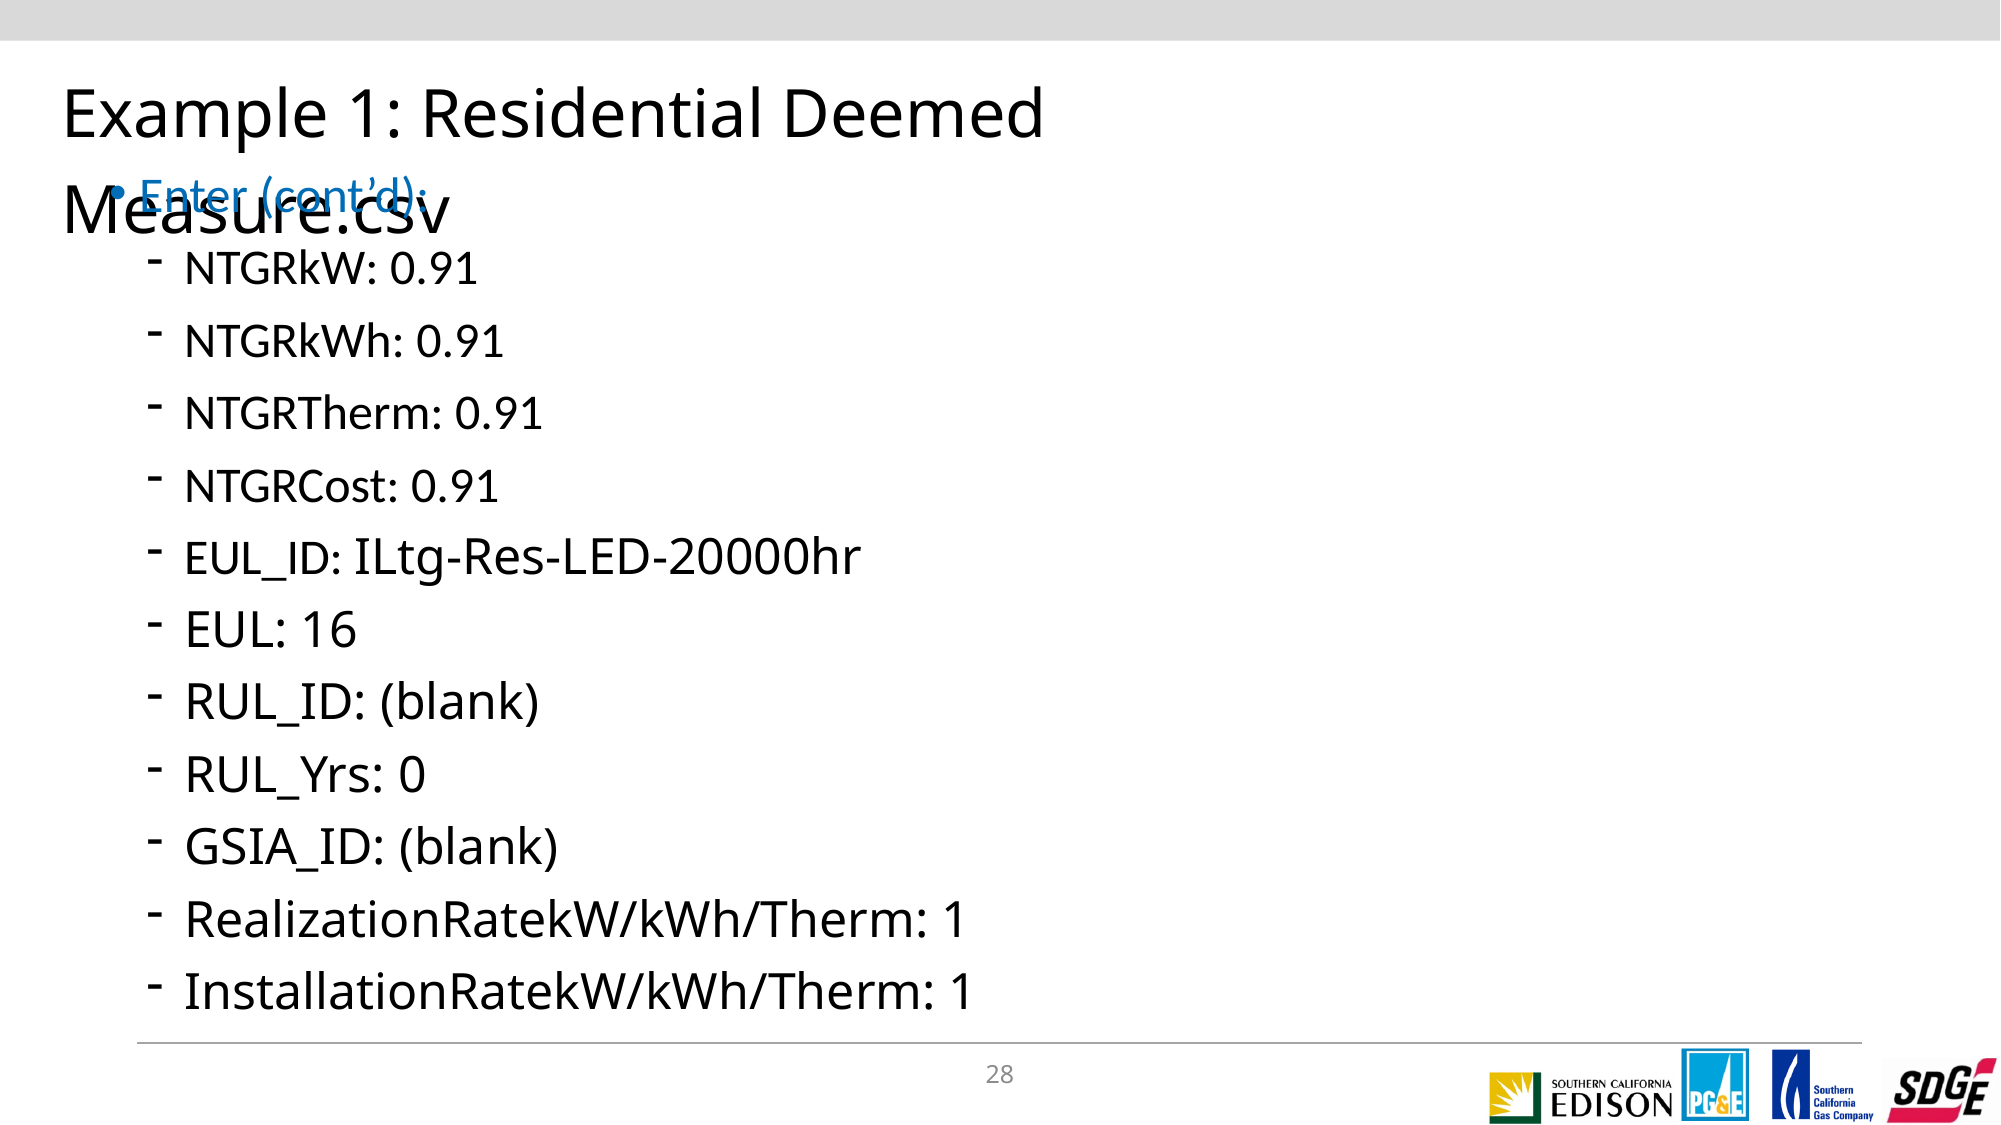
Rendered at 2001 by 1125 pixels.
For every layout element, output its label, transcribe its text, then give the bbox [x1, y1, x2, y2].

slide_number 28 [774, 1046, 1225, 1106]
text_box Example 1: Residential Deemed Measure.csv [46, 47, 1415, 221]
picture [1479, 1045, 2000, 1125]
text_box Enter (cont’d): NTGRkW: 0.91 NTGRkWh: 0.91 NTGRTherm: 0.91 NTGRCost: 0.91 EUL_ID: ILtg-Res-LED-20000hr EUL: 16 RUL_ID: (blank) RUL_Yrs: 0 GSIA_ID: (blank) RealizationRatekW/kWh/Therm: 1 InstallationRatekW/kWh/Therm: 1 [94, 154, 1943, 1046]
